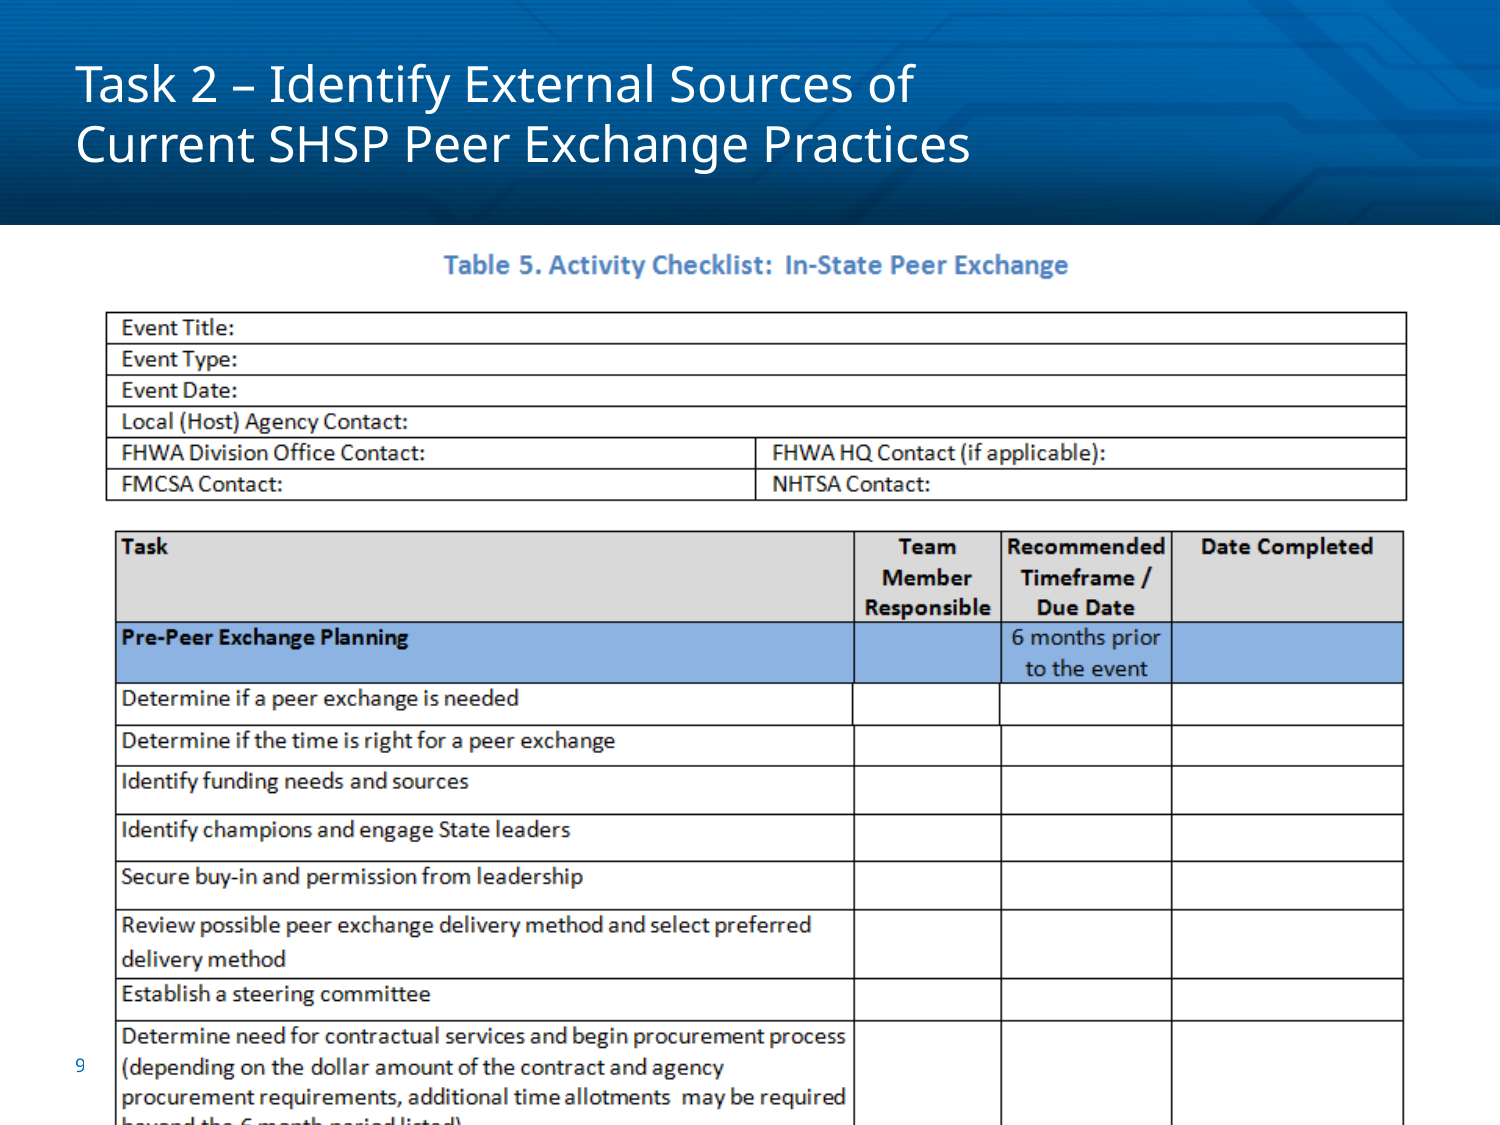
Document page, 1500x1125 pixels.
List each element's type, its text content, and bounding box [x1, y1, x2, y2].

title Task 2 – Identify External Sources of Current SHSP Peer Exchange Practices [75, 46, 1078, 179]
picture [0, 0, 1500, 1125]
